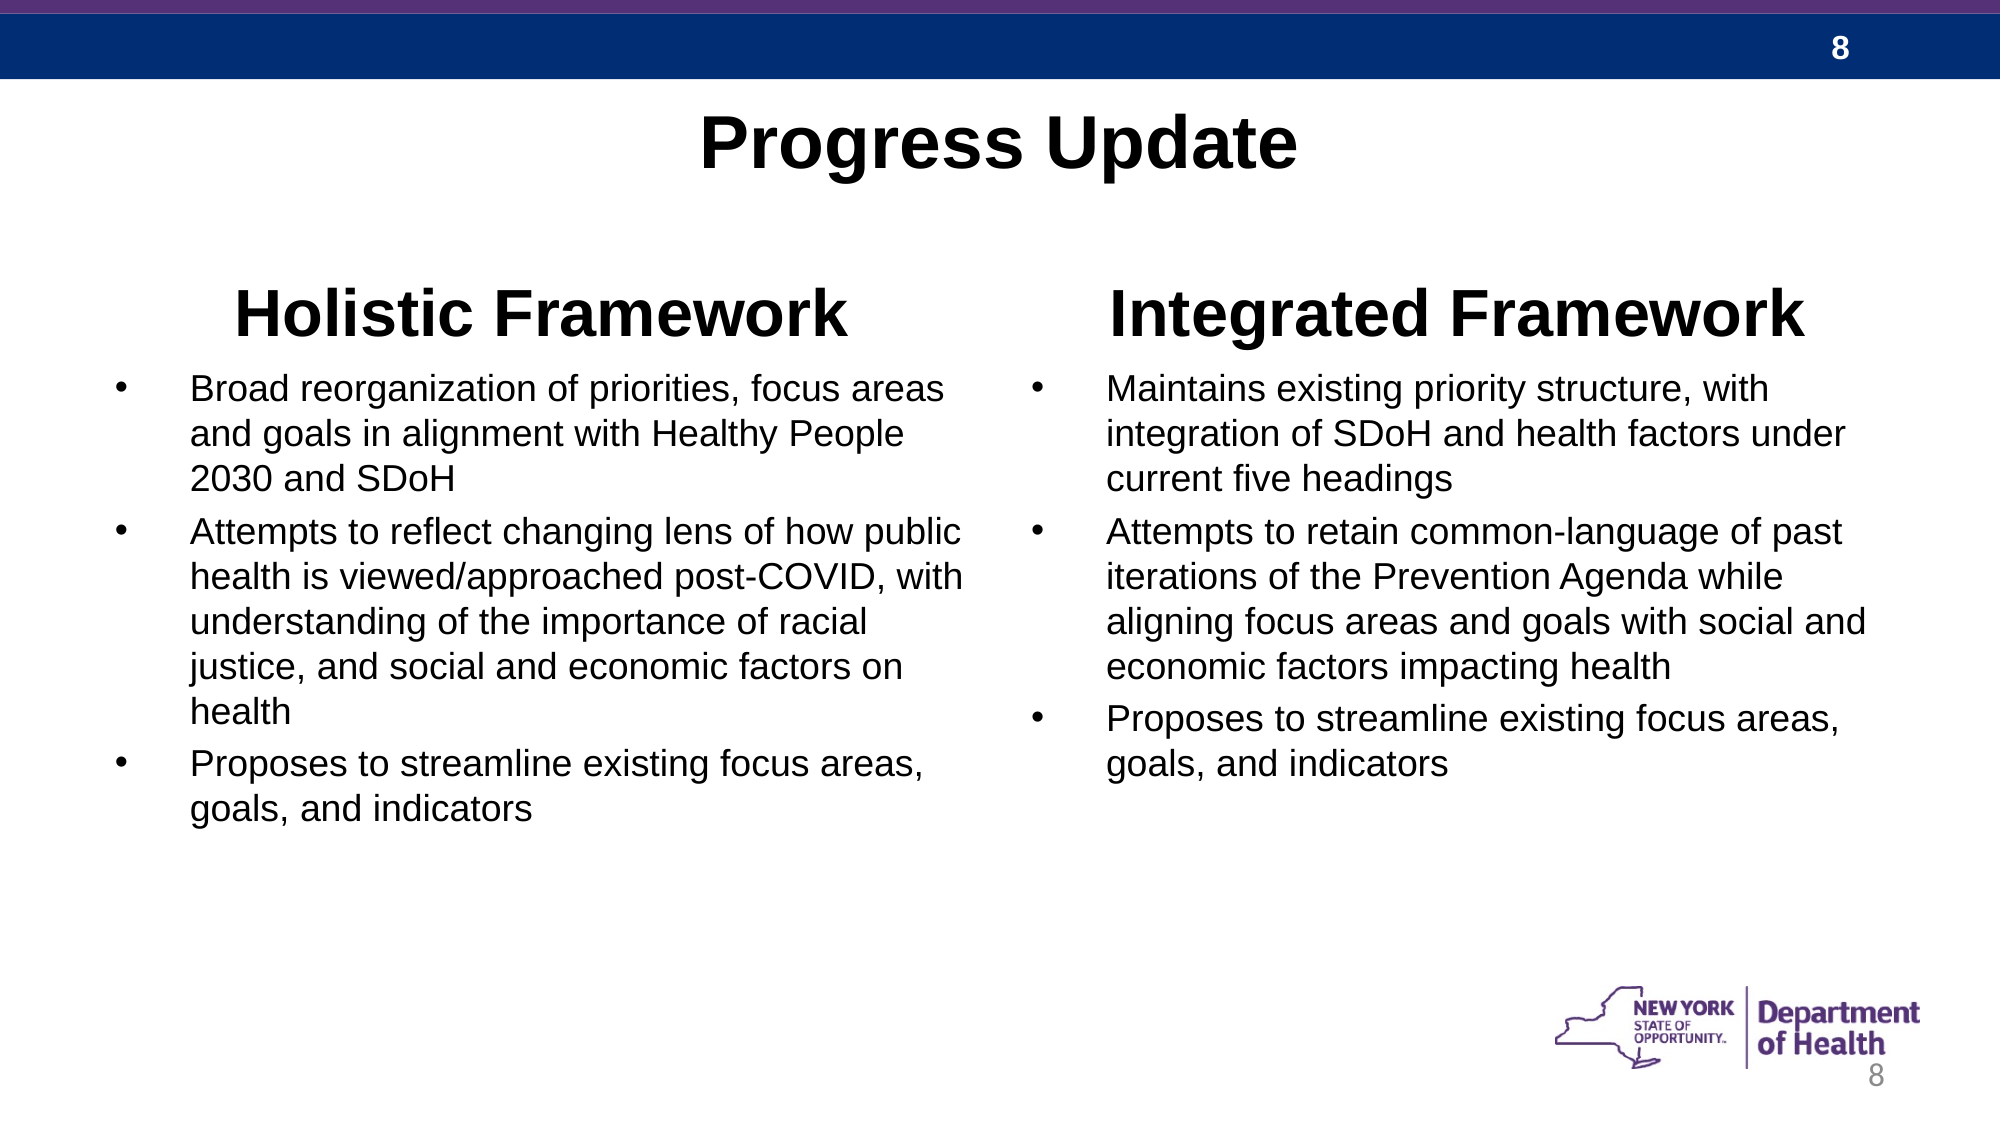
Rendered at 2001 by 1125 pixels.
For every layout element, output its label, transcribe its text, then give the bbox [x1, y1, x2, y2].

picture [1555, 986, 1920, 1069]
title Progress Update [99, 45, 1900, 233]
list Integrated Framework [1015, 251, 1900, 356]
list Maintains existing priority structure, with integration of SDoH and health factors under current five headings Attempts to retain common-language of past iterations of the Prevention Agenda while aligning focus areas and goals with social and economic factors impacting health Proposes to streamline existing focus areas, goals, and indicators [1015, 356, 1900, 1005]
slide_number 8 [1433, 1042, 1900, 1103]
list Broad reorganization of priorities, focus areas and goals in alignment with Healthy People 2030 and SDoH Attempts to reflect changing lens of how public health is viewed/approached post-COVID, with understanding of the importance of racial justice, and social and economic factors on health Proposes to streamline existing focus areas, goals, and indicators [99, 356, 984, 1005]
list Holistic Framework [99, 251, 984, 356]
